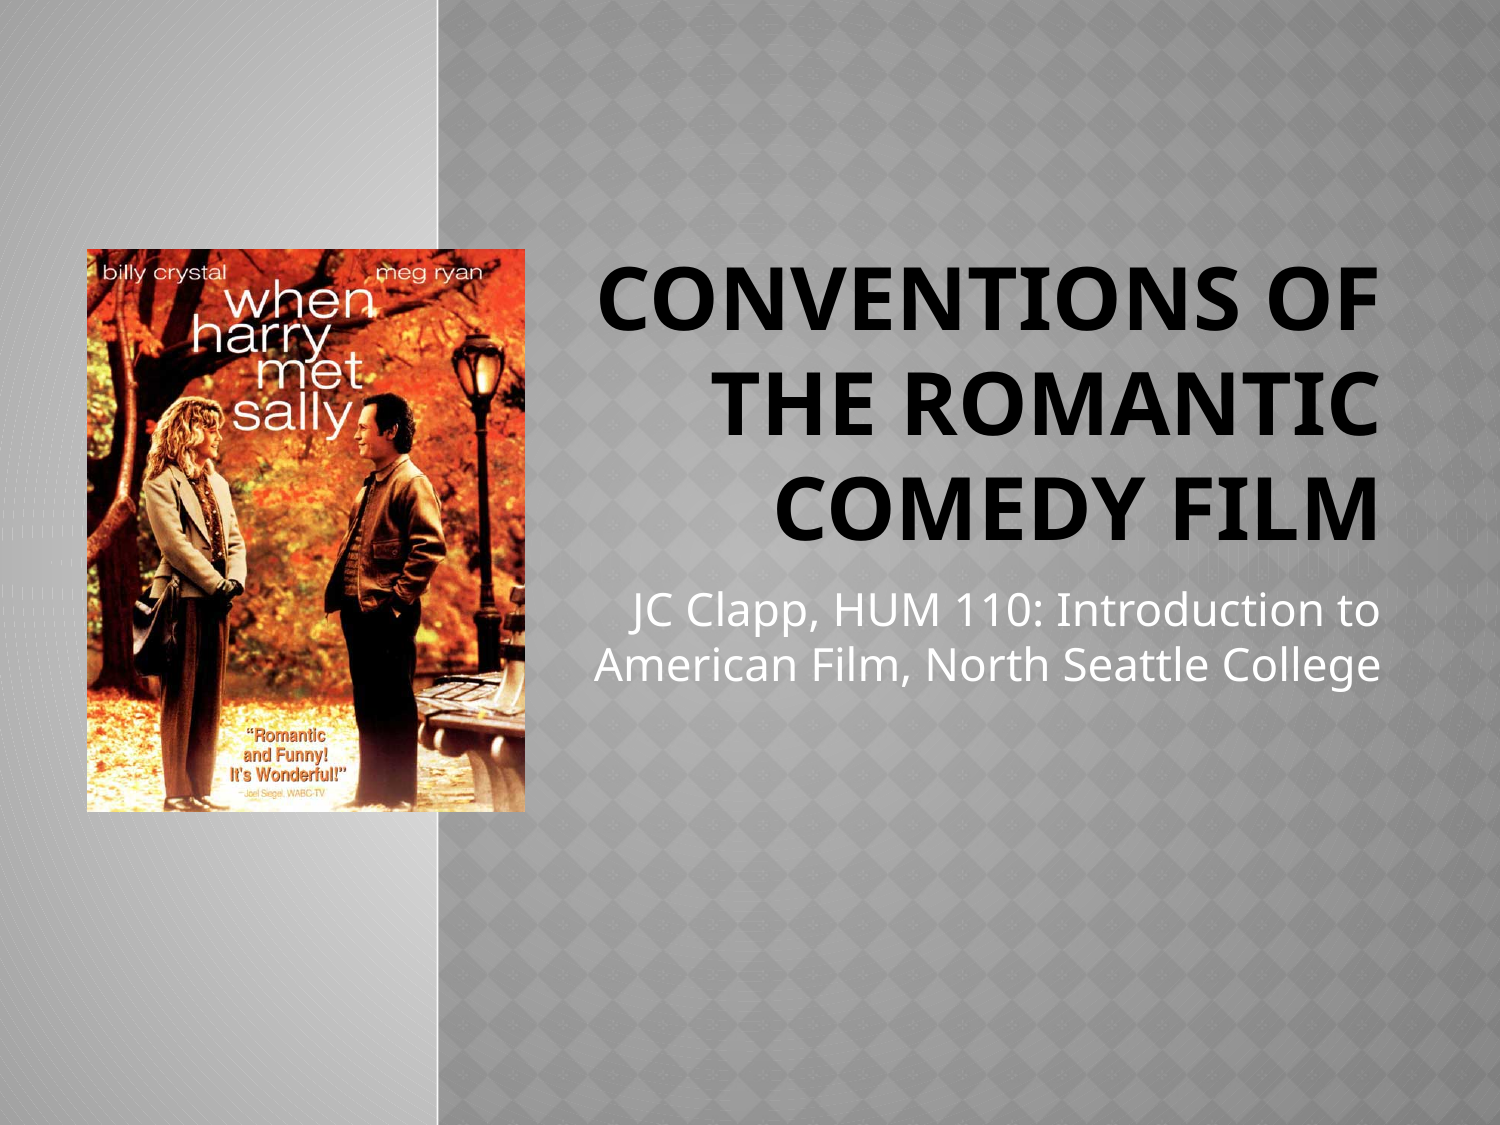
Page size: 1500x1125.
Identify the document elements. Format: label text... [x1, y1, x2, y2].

picture [87, 249, 526, 813]
subtitle JC Clapp, HUM 110: Introduction to American Film, North Seattle College [550, 580, 1390, 762]
title Conventions of the Romantic Comedy Film [552, 87, 1390, 558]
